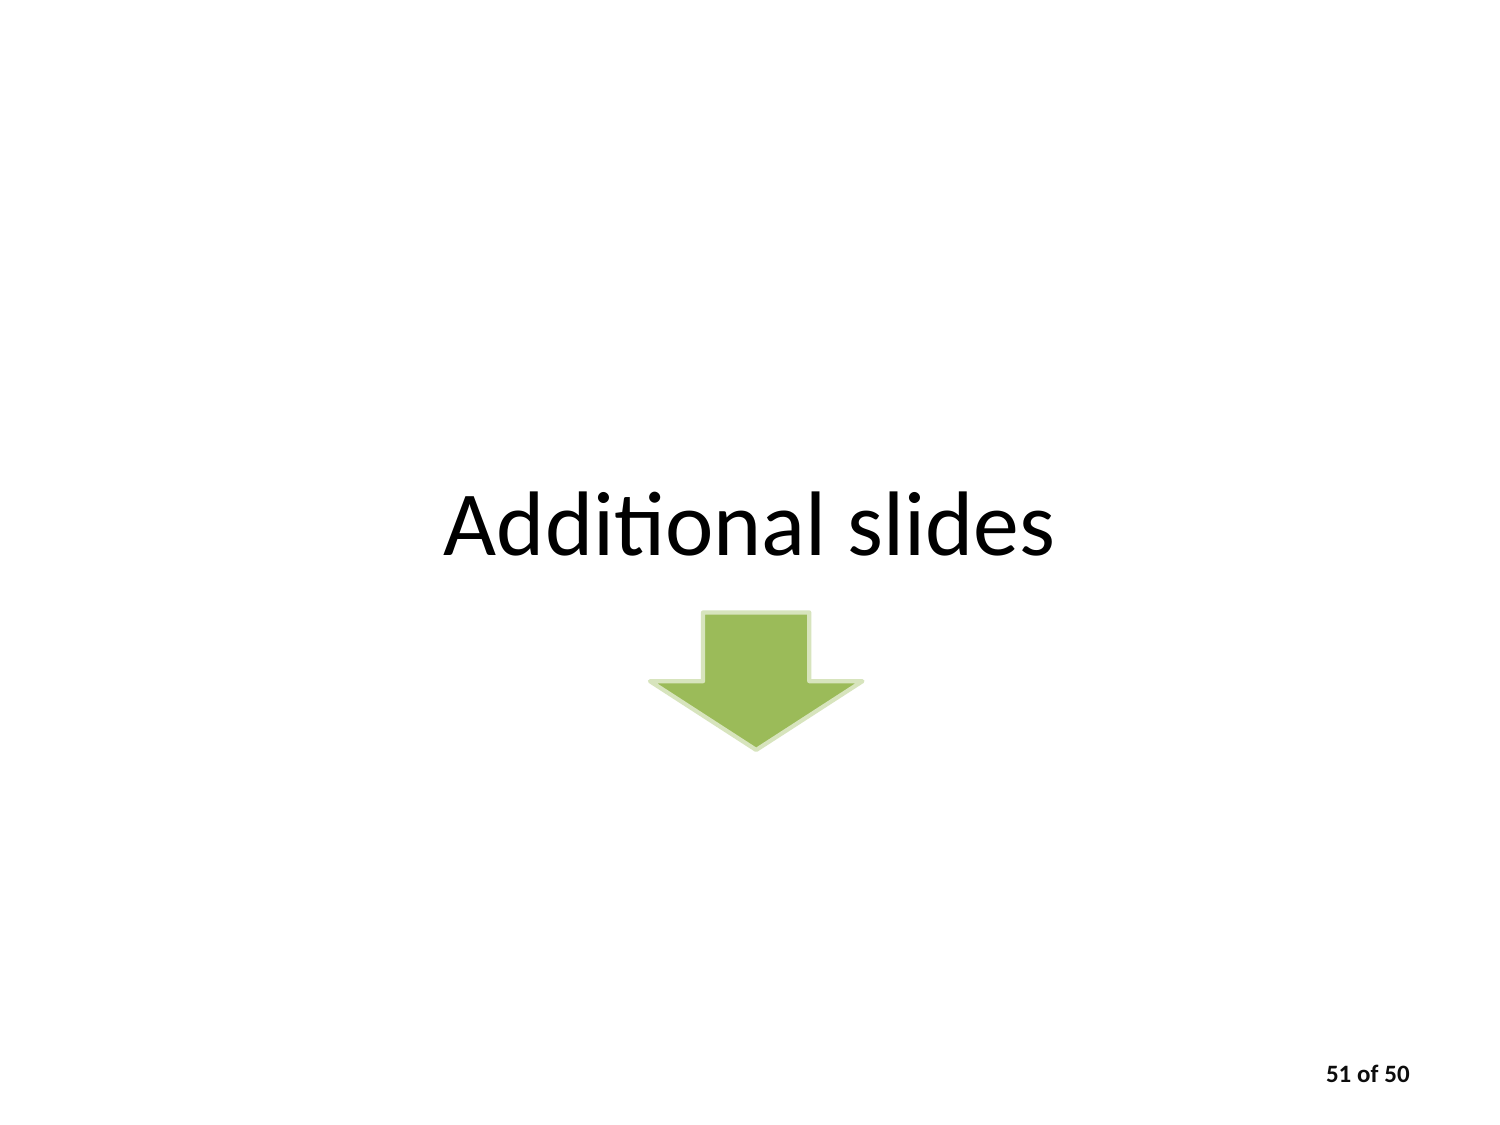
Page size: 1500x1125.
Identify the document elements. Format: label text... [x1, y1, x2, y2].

title Additional slides [75, 425, 1425, 613]
text_box [647, 610, 865, 752]
slide_number 51 of 50 [1074, 1042, 1425, 1103]
